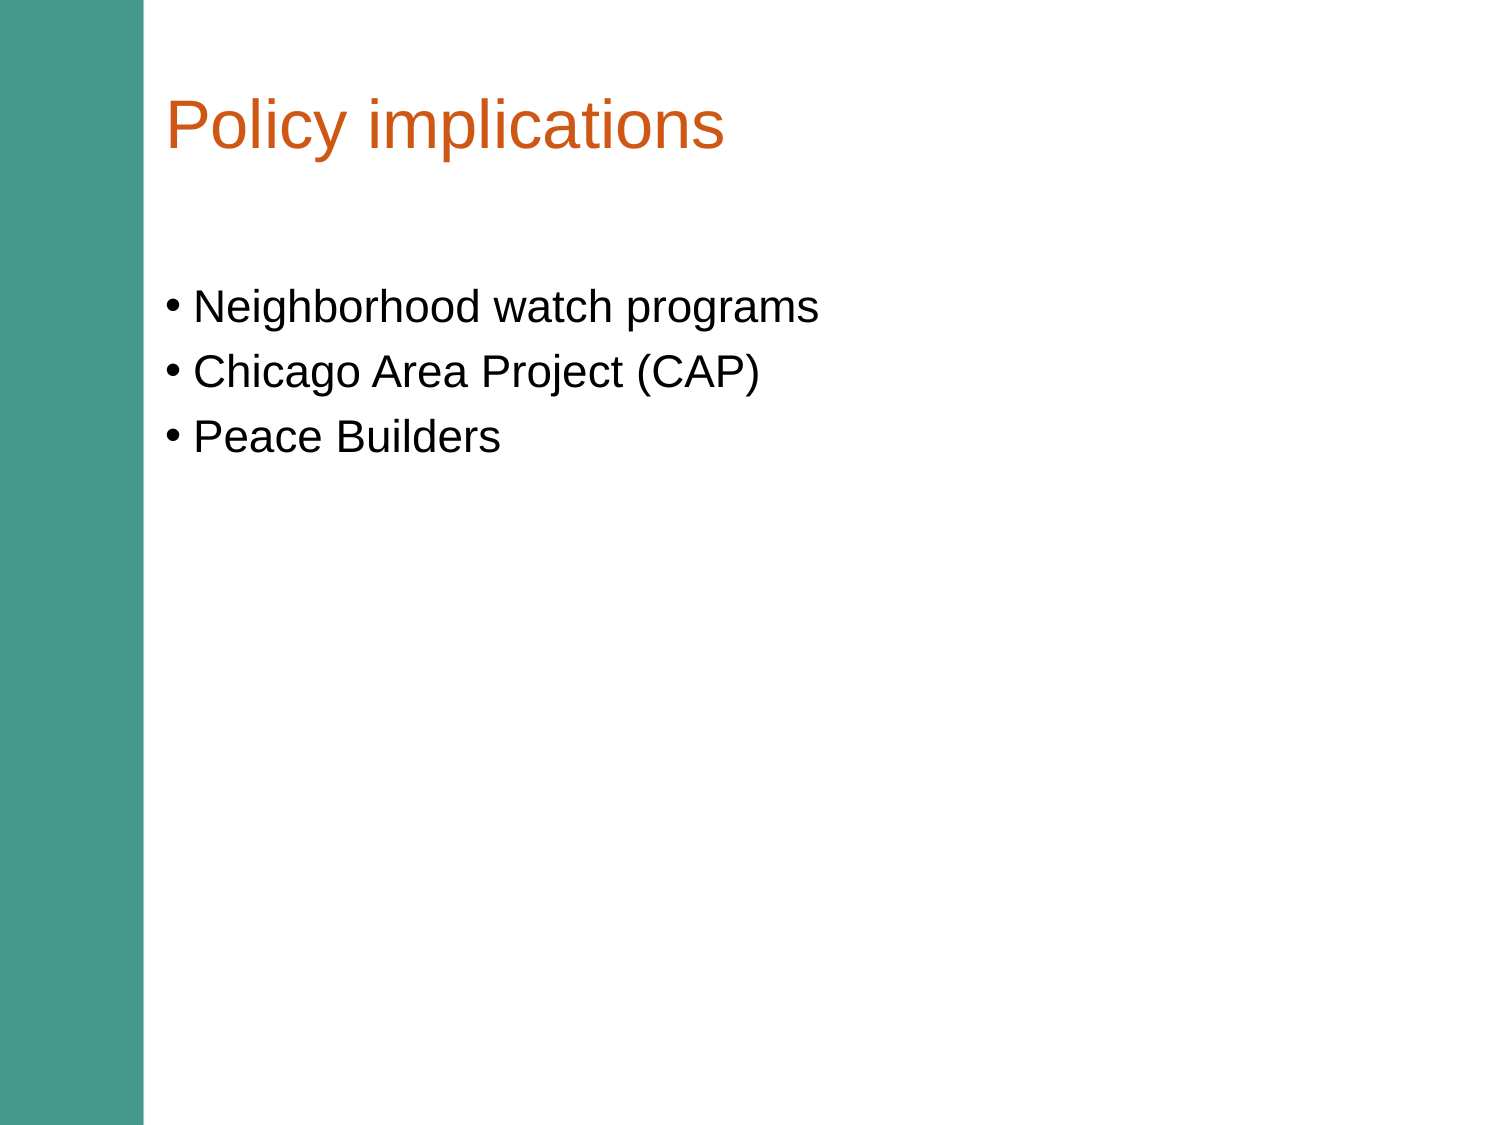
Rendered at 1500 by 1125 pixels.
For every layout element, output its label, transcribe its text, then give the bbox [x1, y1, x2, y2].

picture [0, 0, 1500, 1125]
list Neighborhood watch programs Chicago Area Project (CAP) Peace Builders [150, 275, 1444, 989]
title Policy implications [150, 62, 1444, 191]
